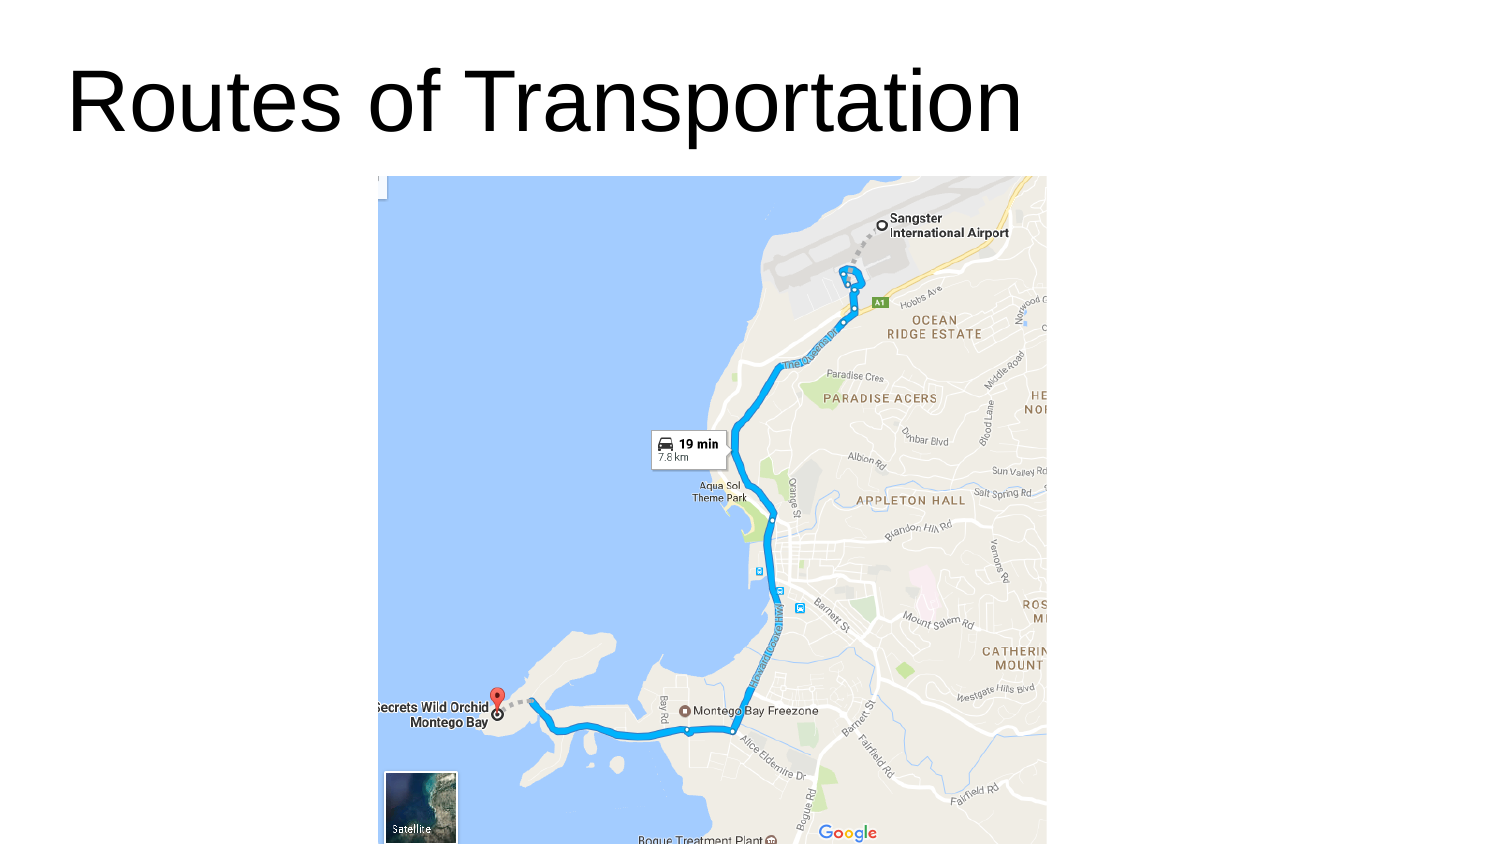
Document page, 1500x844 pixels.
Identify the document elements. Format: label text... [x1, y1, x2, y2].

picture [377, 176, 1047, 844]
title Routes of Transportation [51, 29, 1449, 167]
